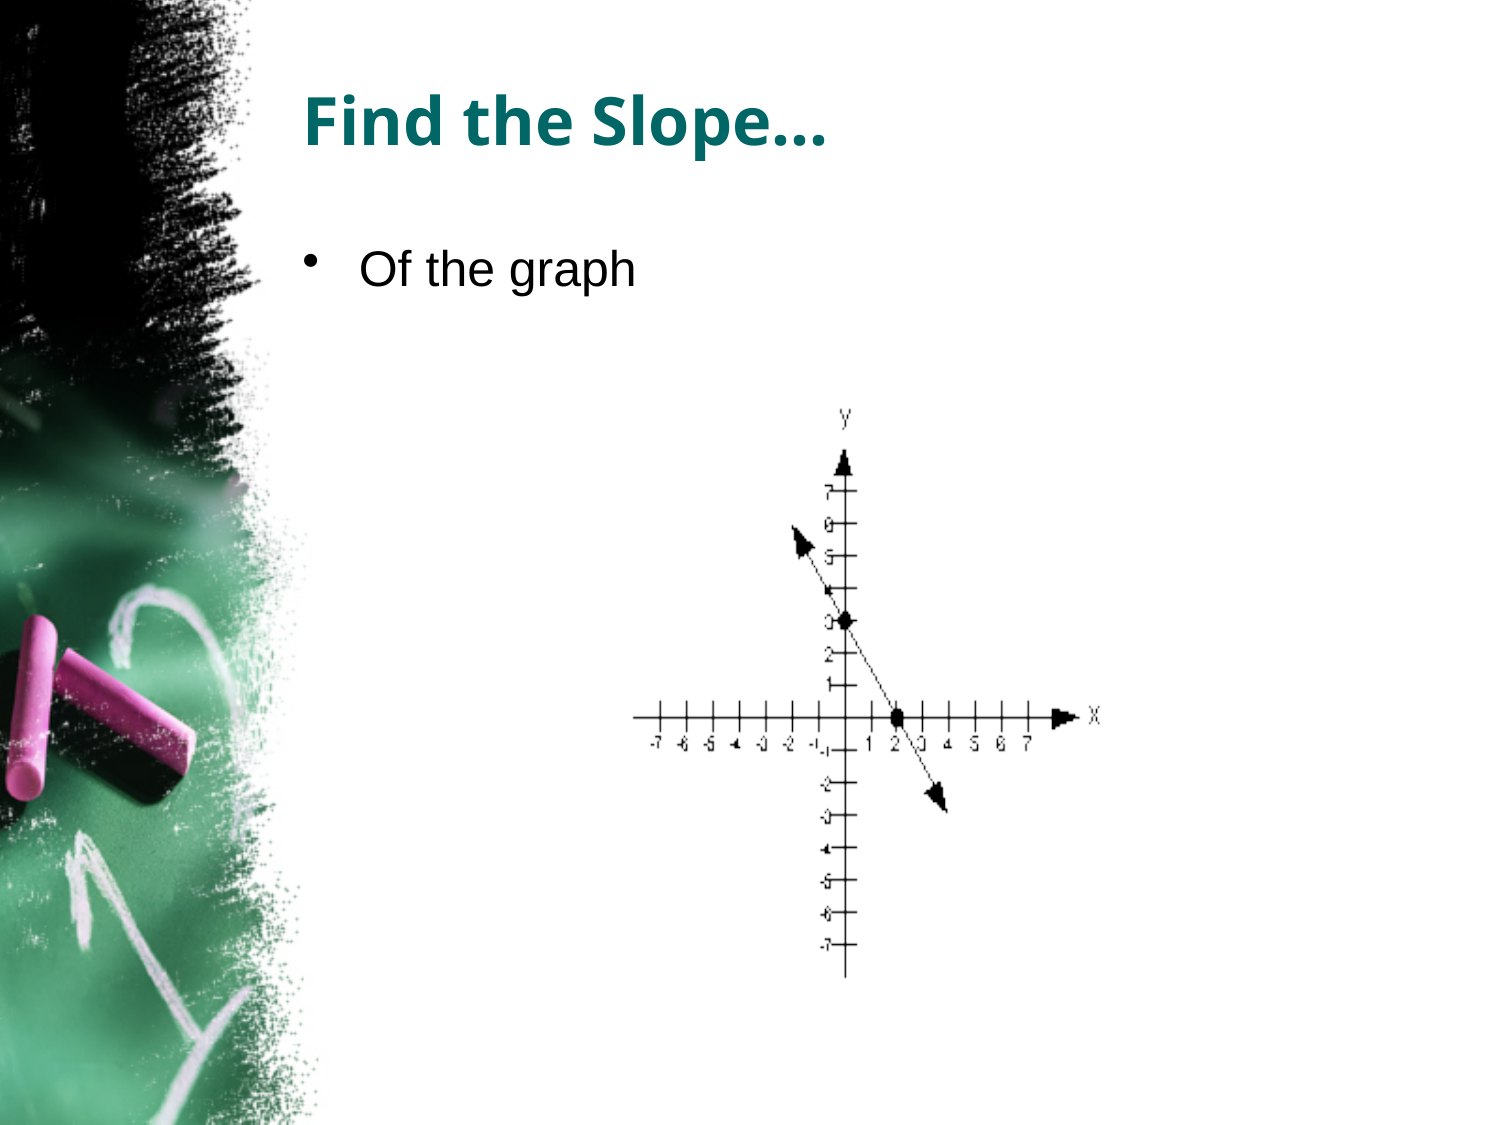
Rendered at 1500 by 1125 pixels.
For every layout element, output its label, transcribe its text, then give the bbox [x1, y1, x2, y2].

list Of the graph [287, 228, 1438, 980]
title Find the Slope… [287, 49, 1438, 188]
picture [0, 0, 1500, 1125]
